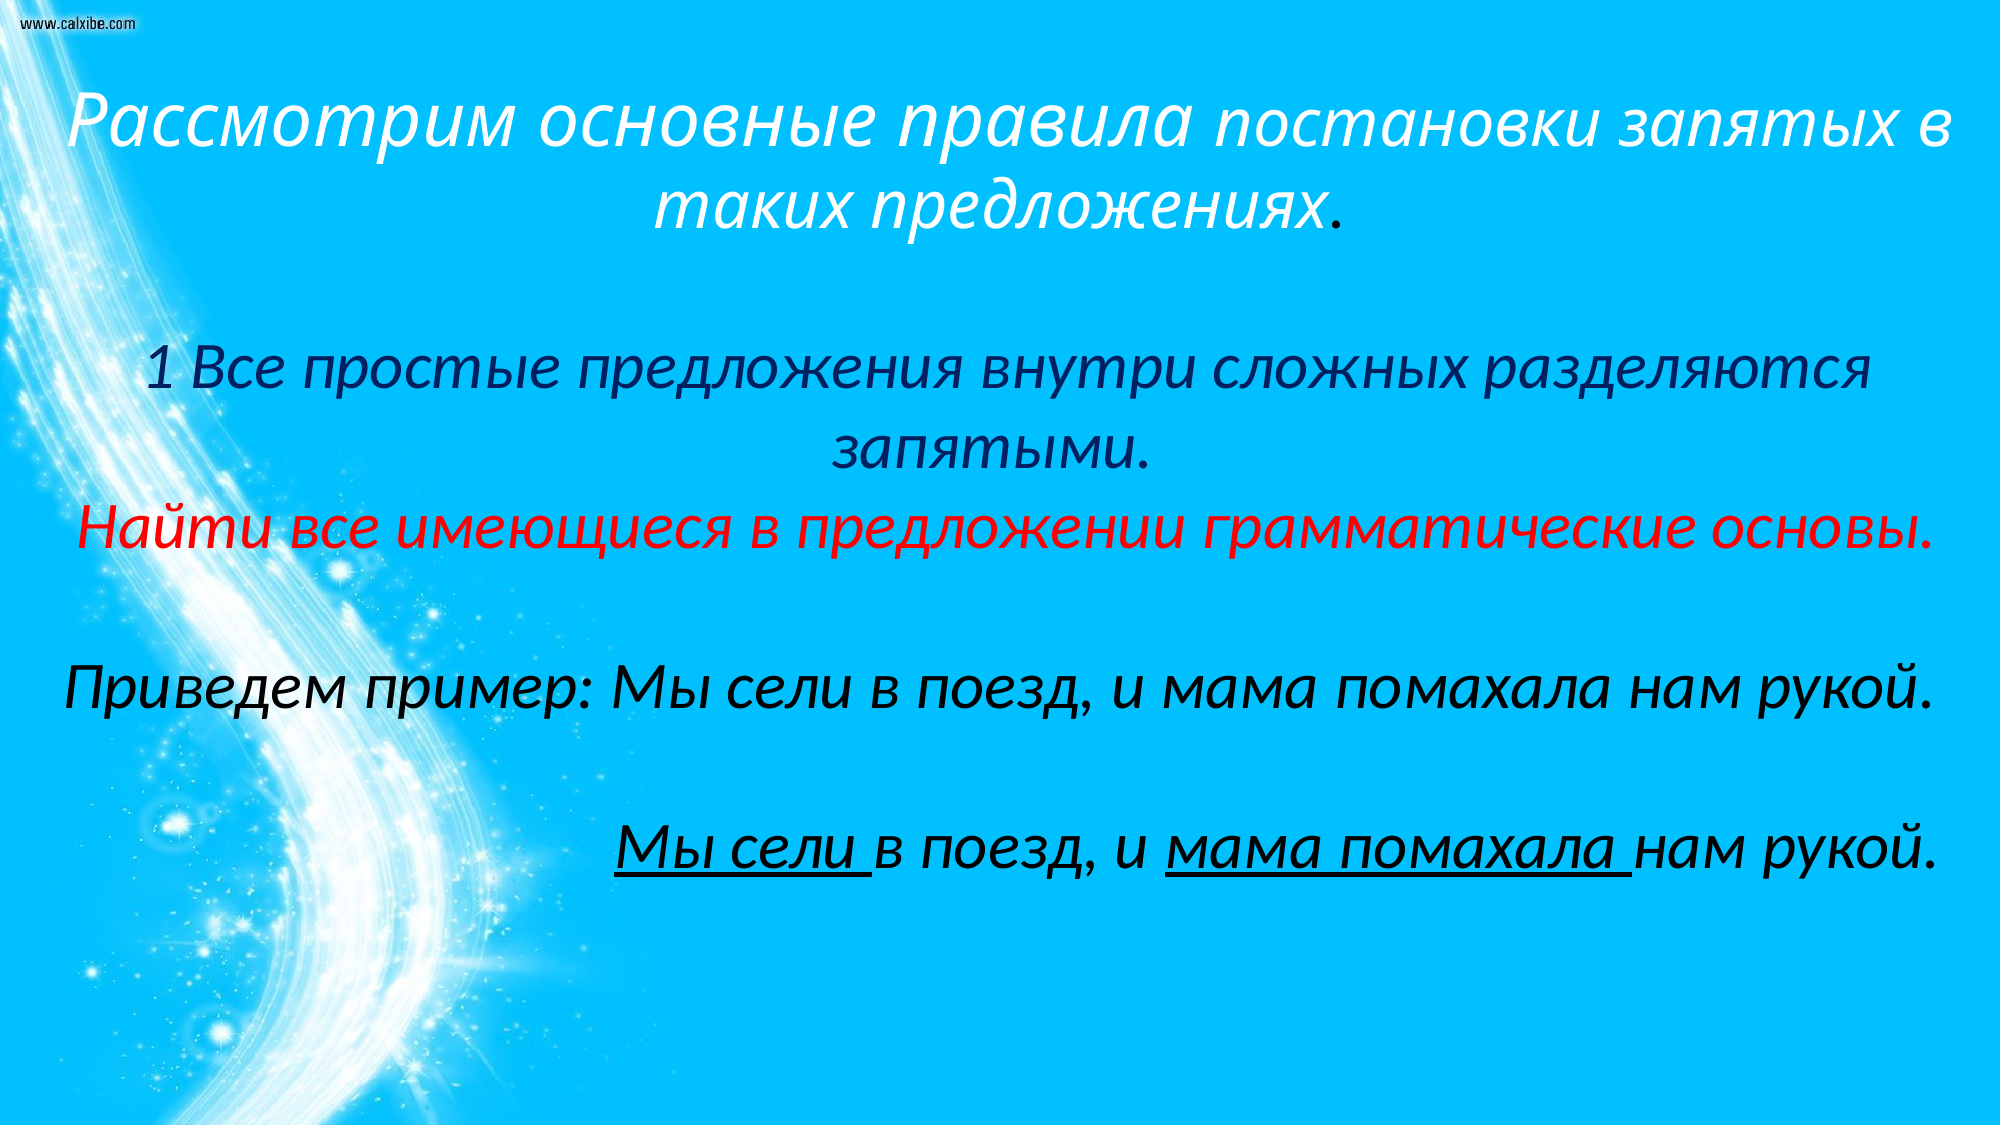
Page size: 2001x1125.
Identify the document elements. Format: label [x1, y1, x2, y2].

list [0, 0, 2000, 1125]
